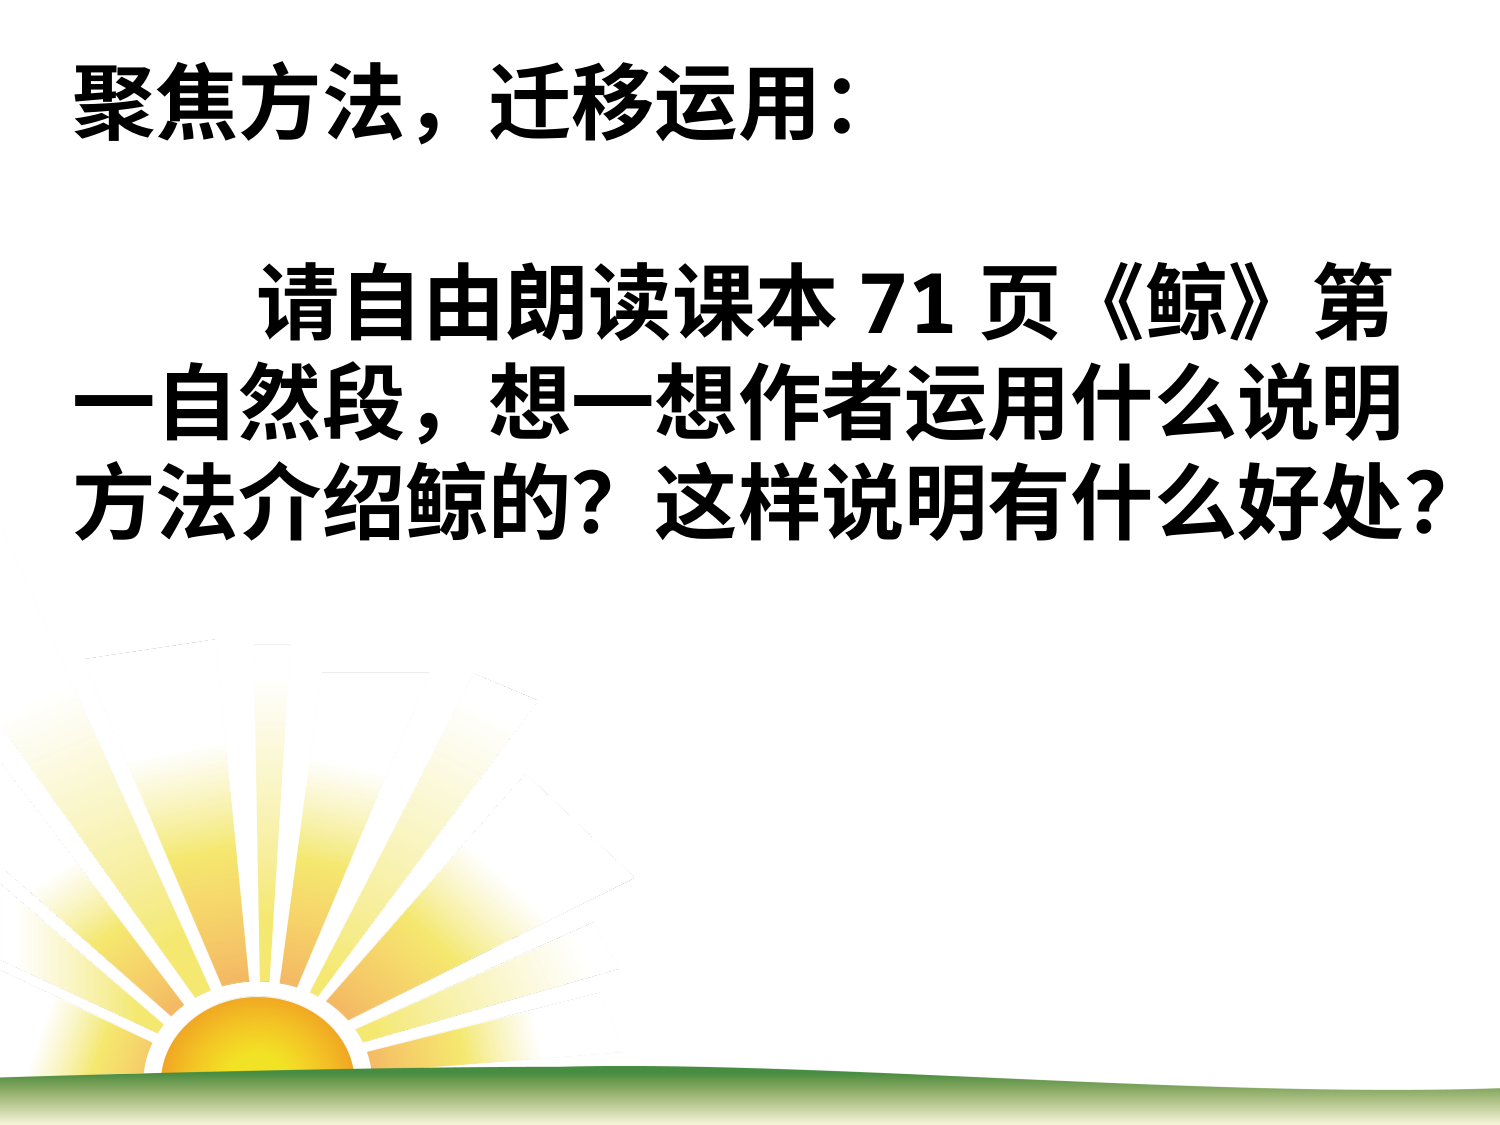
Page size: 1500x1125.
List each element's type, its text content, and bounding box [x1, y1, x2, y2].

picture [0, 527, 1500, 1125]
text_box 聚焦方法，迁移运用： 请自由朗读课本71页《鲸》第一自然段，想一想作者运用什么说明方法介绍鲸的？这样说明有什么好处？ [57, 43, 1443, 558]
